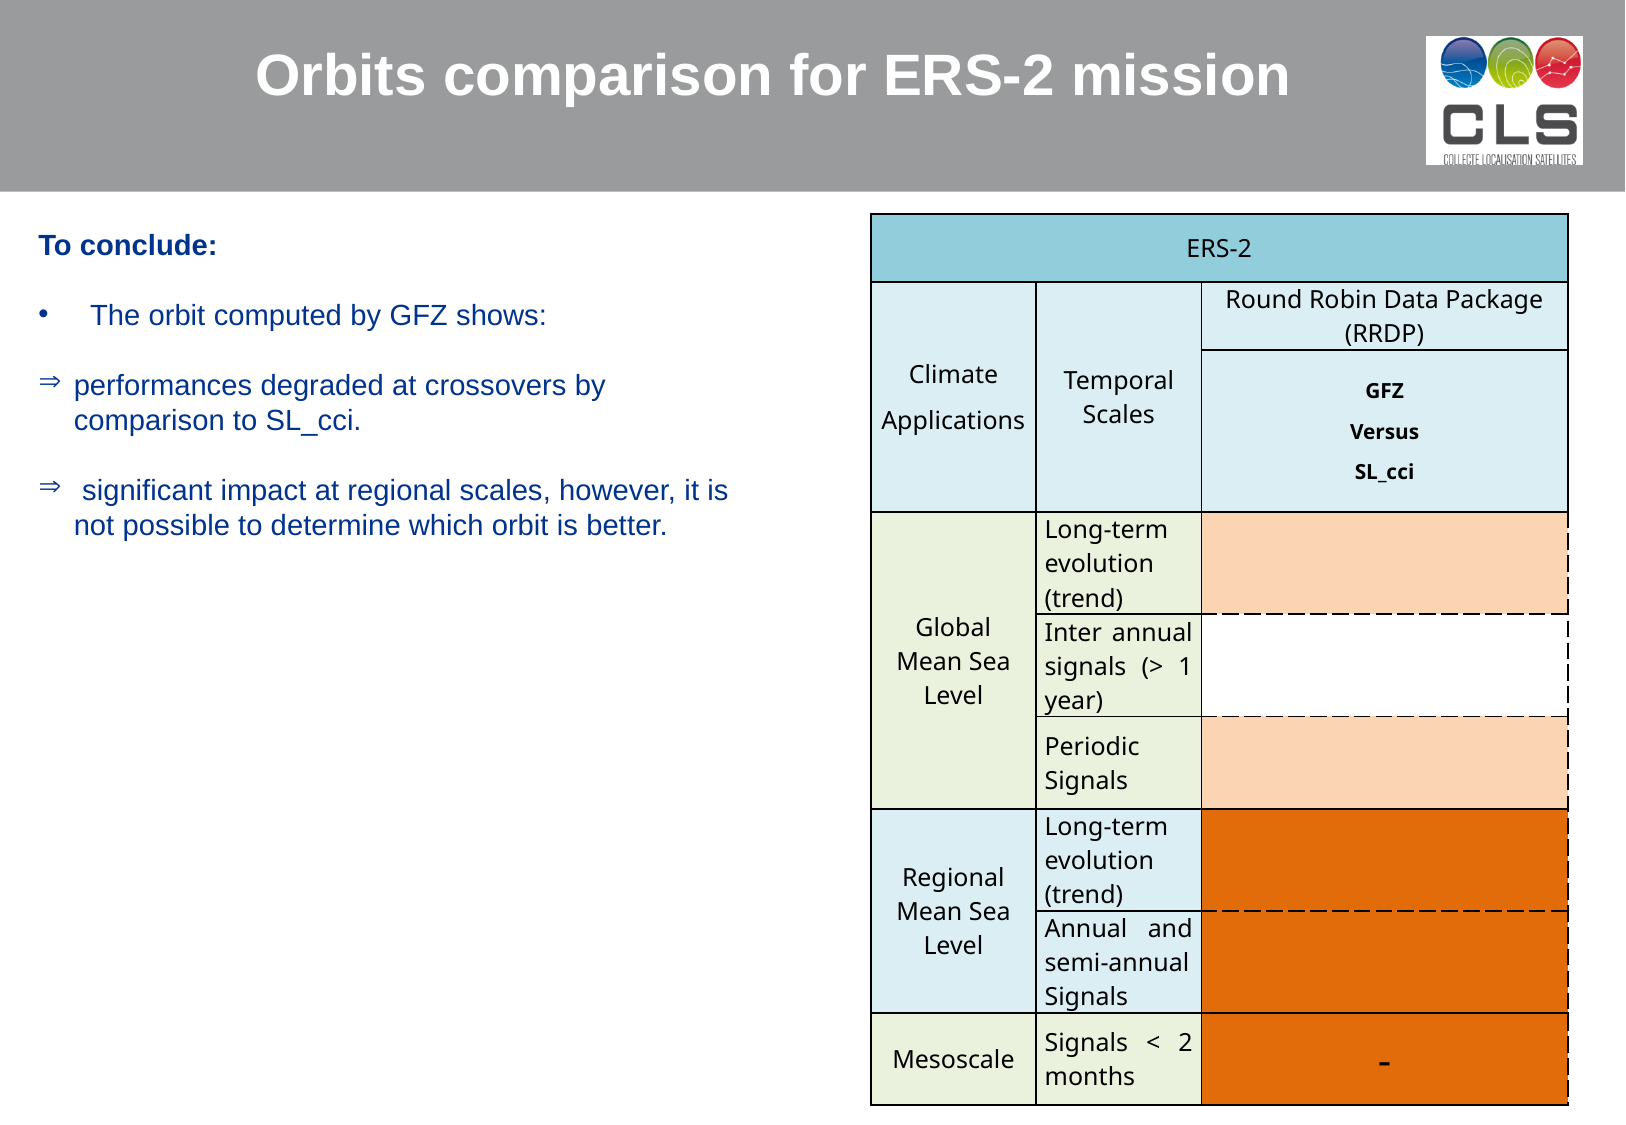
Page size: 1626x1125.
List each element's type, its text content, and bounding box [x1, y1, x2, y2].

picture [1426, 36, 1583, 165]
text_box To conclude: The orbit computed by GFZ shows: performances degraded at crossovers by comparison to SL_cci. significant impact at regional scales, however, it is not possible to determine which orbit is better. [23, 219, 757, 1104]
table_cell Periodic Signals [1037, 717, 1201, 808]
table_cell Signals < 2 months [1037, 1014, 1201, 1104]
table_cell Annual and semi-annual Signals [1037, 912, 1201, 1012]
table_cell Global Mean Sea Level [872, 513, 1035, 808]
table_cell [1202, 614, 1568, 716]
table_cell Temporal Scales [1037, 283, 1201, 511]
table_cell [1202, 810, 1568, 911]
text_box Orbits comparison for ERS-2 mission [240, 40, 1479, 172]
table_cell Round Robin Data Package (RRDP) [1202, 283, 1567, 349]
table_cell - [1202, 1014, 1568, 1104]
table_cell Long-term evolution (trend) [1037, 810, 1201, 910]
table_cell [1202, 513, 1568, 614]
table_cell [1202, 716, 1568, 808]
table_cell GFZ Versus SL_cci [1202, 351, 1567, 511]
table_cell [1202, 911, 1568, 1012]
table_cell Inter annual signals (> 1 year) [1037, 615, 1201, 716]
table_cell Regional Mean Sea Level [872, 810, 1035, 1012]
table_cell Long-term evolution (trend) [1037, 513, 1201, 613]
table_header ERS-2 [872, 215, 1567, 281]
table_cell Climate Applications [872, 283, 1035, 511]
table_cell Mesoscale [872, 1014, 1035, 1104]
